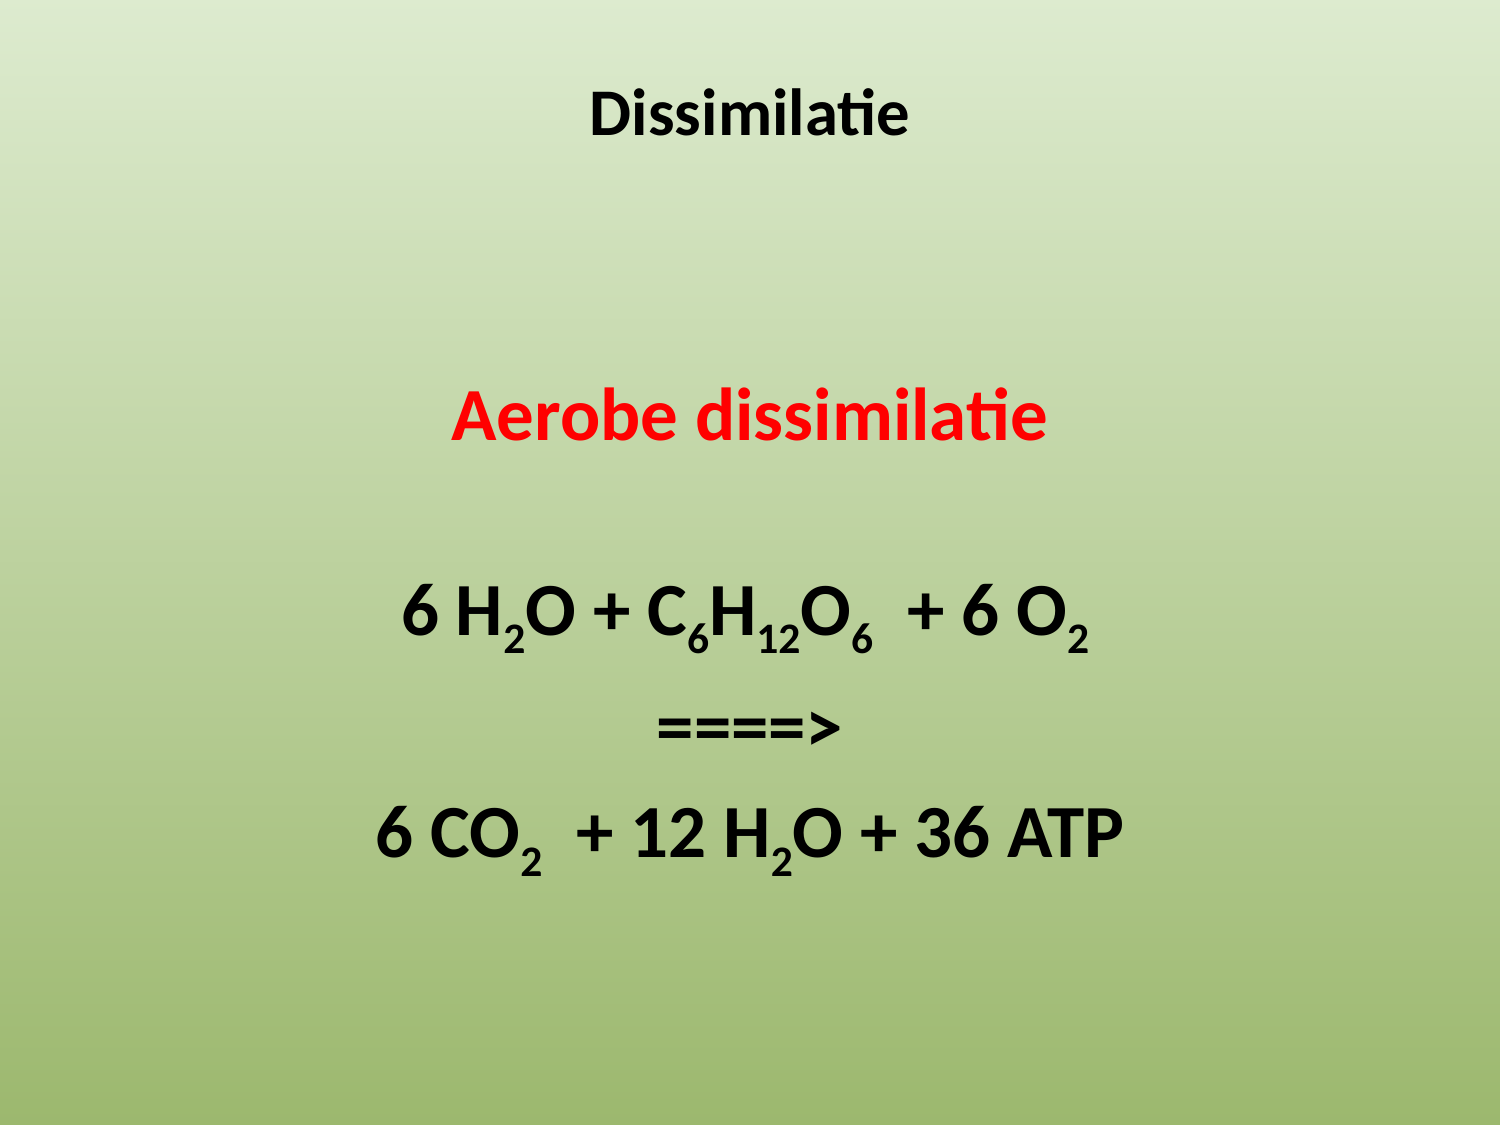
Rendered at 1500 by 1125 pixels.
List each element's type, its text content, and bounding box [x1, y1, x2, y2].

list Aerobe dissimilatie 6 H2O + C6H12O6 + 6 O2 ====> 6 CO2 + 12 H2O + 36 ATP [75, 262, 1425, 1005]
title Dissimilatie [75, 45, 1425, 173]
